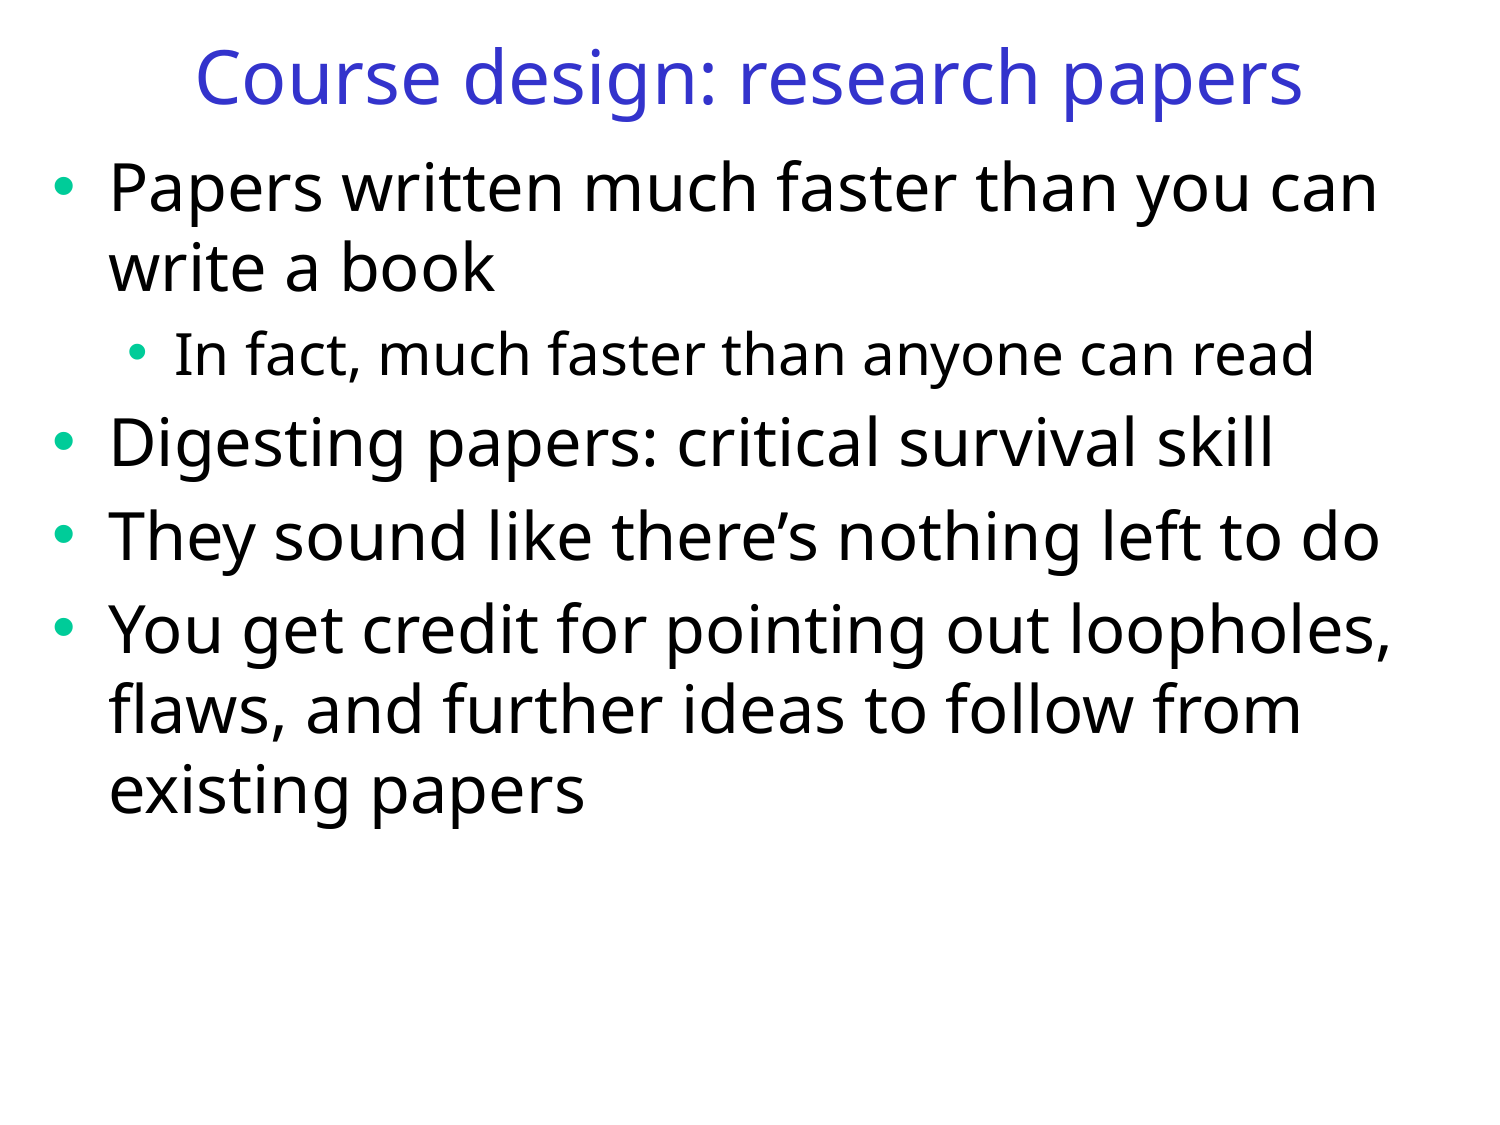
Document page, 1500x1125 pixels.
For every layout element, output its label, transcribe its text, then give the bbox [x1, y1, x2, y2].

list Papers written much faster than you can write a book In fact, much faster than anyone can read Digesting papers: critical survival skill They sound like there’s nothing left to do You get credit for pointing out loopholes, flaws, and further ideas to follow from existing papers [37, 137, 1463, 1075]
title Course design: research papers [37, 24, 1463, 125]
